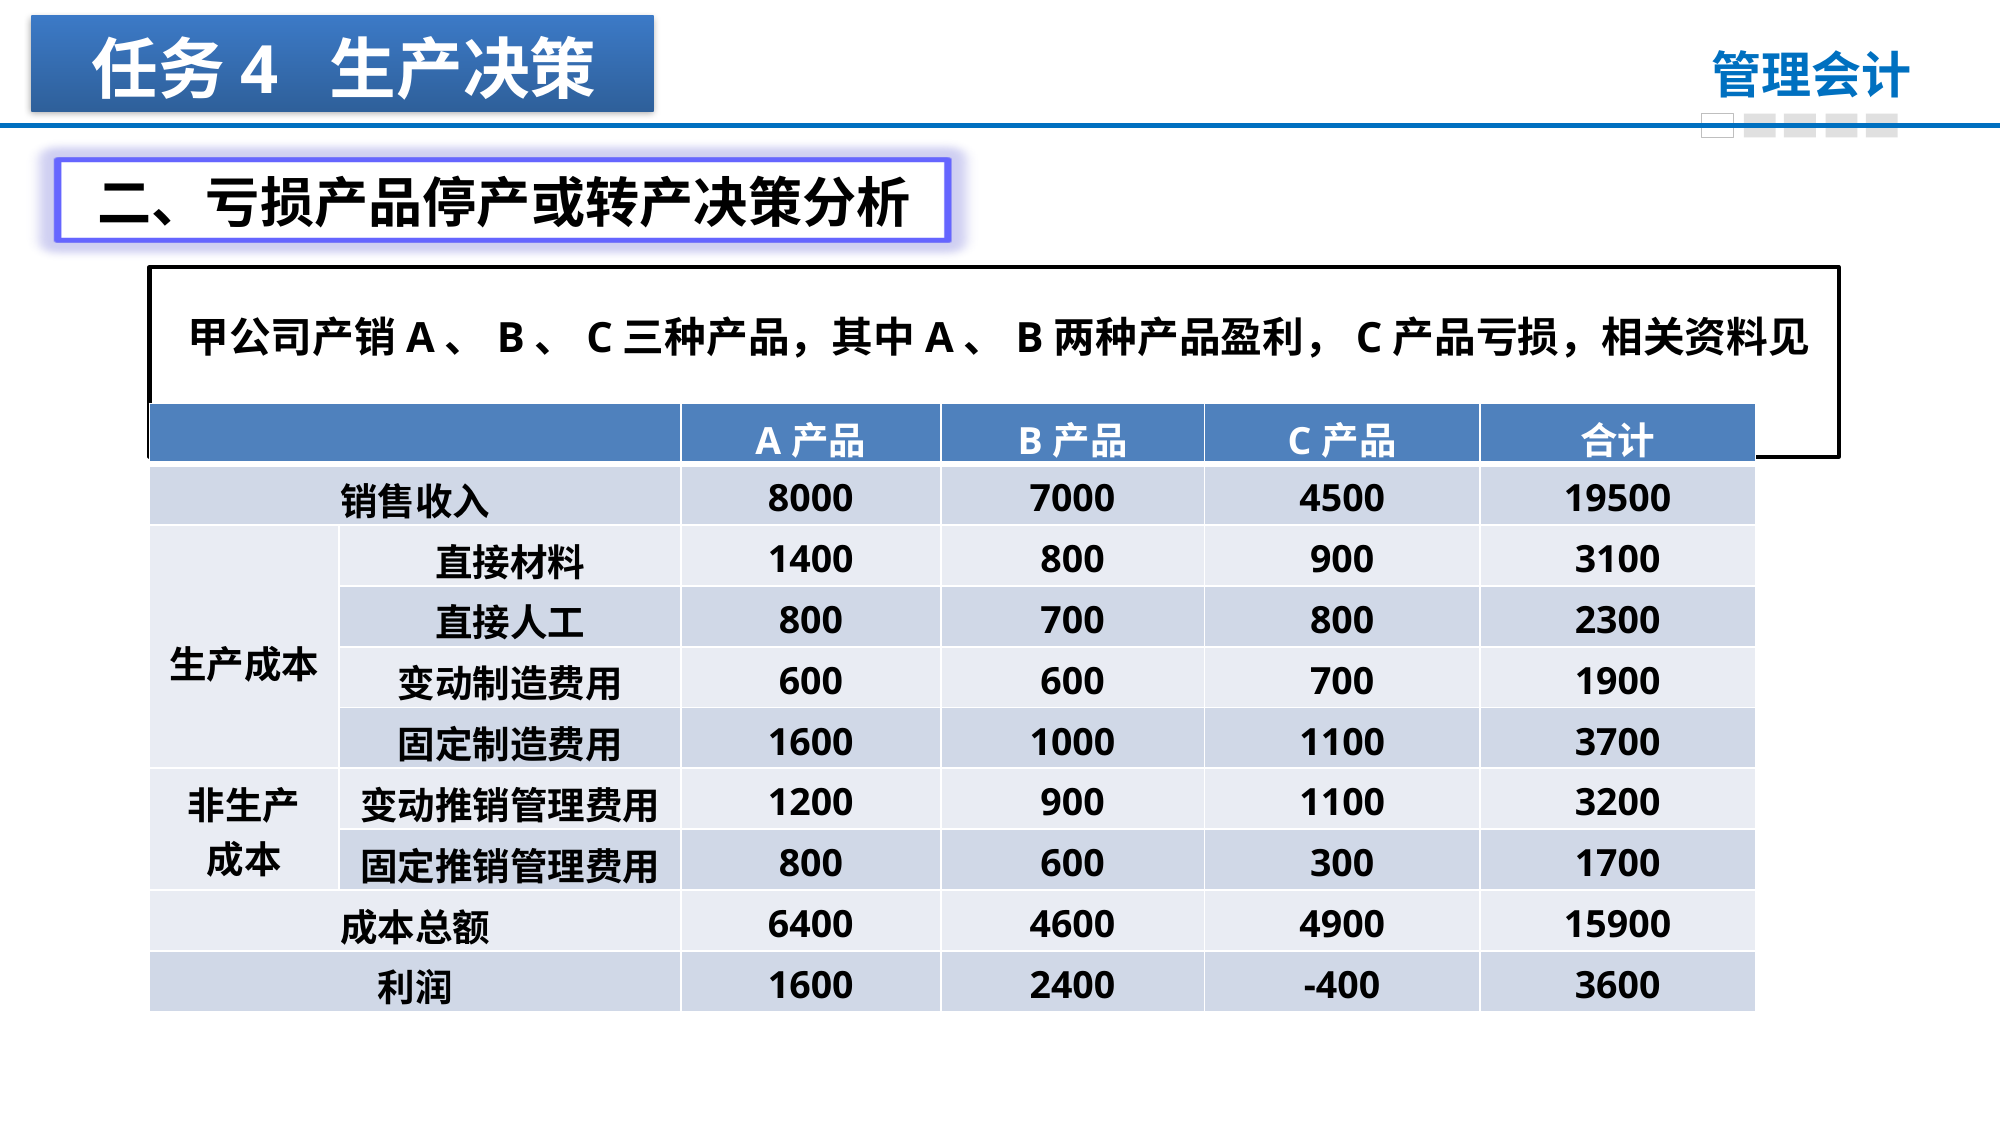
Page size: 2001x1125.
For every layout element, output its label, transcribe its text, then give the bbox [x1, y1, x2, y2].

table_cell 800 [942, 526, 1204, 585]
table_cell 1600 [682, 952, 940, 1011]
table_cell -400 [1205, 952, 1479, 1011]
table_cell 利润 [150, 952, 680, 1011]
table_cell 15900 [1481, 891, 1755, 950]
table_cell 900 [1205, 526, 1479, 585]
table_cell 变动推销管理费用 [340, 769, 680, 828]
table_header B产品 [942, 404, 1204, 461]
table_cell 3200 [1481, 769, 1755, 828]
table_cell 1000 [942, 708, 1204, 767]
table_cell 7000 [942, 467, 1204, 524]
table_cell 4900 [1205, 891, 1479, 950]
table_cell 变动制造费用 [340, 648, 680, 707]
table_cell 3700 [1481, 708, 1755, 767]
table_cell 800 [682, 830, 940, 889]
table_cell 19500 [1481, 467, 1755, 524]
table_cell 固定推销管理费用 [340, 830, 680, 889]
table_cell 3600 [1481, 952, 1755, 1011]
table_cell 1600 [682, 708, 940, 767]
table_cell 2400 [942, 952, 1204, 1011]
table_header 合计 [1481, 404, 1755, 461]
table_cell 600 [682, 648, 940, 707]
table_cell 800 [682, 587, 940, 646]
table_cell 6400 [682, 891, 940, 950]
table_cell 700 [942, 587, 1204, 646]
table_cell 600 [942, 648, 1204, 707]
table_cell 300 [1205, 830, 1479, 889]
table_cell 8000 [682, 467, 940, 524]
table_cell 直接人工 [340, 587, 680, 646]
table_cell 3100 [1481, 526, 1755, 585]
table_cell 直接材料 [340, 526, 680, 585]
table_cell 销售收入 [150, 467, 680, 524]
table_header C产品 [1205, 404, 1479, 461]
table_cell 4500 [1205, 467, 1479, 524]
table_cell 1200 [682, 769, 940, 828]
text_box 甲公司产销A、B、C三种产品，其中A、B两种产品盈利，C产品亏损，相关资料见下表： [147, 265, 1841, 459]
table_cell 1100 [1205, 769, 1479, 828]
table_cell 700 [1205, 648, 1479, 707]
table_cell 2300 [1481, 587, 1755, 646]
table_cell 900 [942, 769, 1204, 828]
table_cell 1700 [1481, 830, 1755, 889]
table_cell 非生产 成本 [150, 769, 338, 889]
table_cell 4600 [942, 891, 1204, 950]
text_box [31, 14, 654, 117]
table_cell 固定制造费用 [340, 708, 680, 767]
table_cell 1100 [1205, 708, 1479, 767]
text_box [17, 131, 989, 268]
table_cell 1400 [682, 526, 940, 585]
table_header A产品 [682, 404, 940, 461]
table_cell 1900 [1481, 648, 1755, 707]
table_header [150, 404, 680, 461]
table_cell 成本总额 [150, 891, 680, 950]
table_cell 生产成本 [150, 526, 338, 767]
table_cell 800 [1205, 587, 1479, 646]
table_cell 600 [942, 830, 1204, 889]
